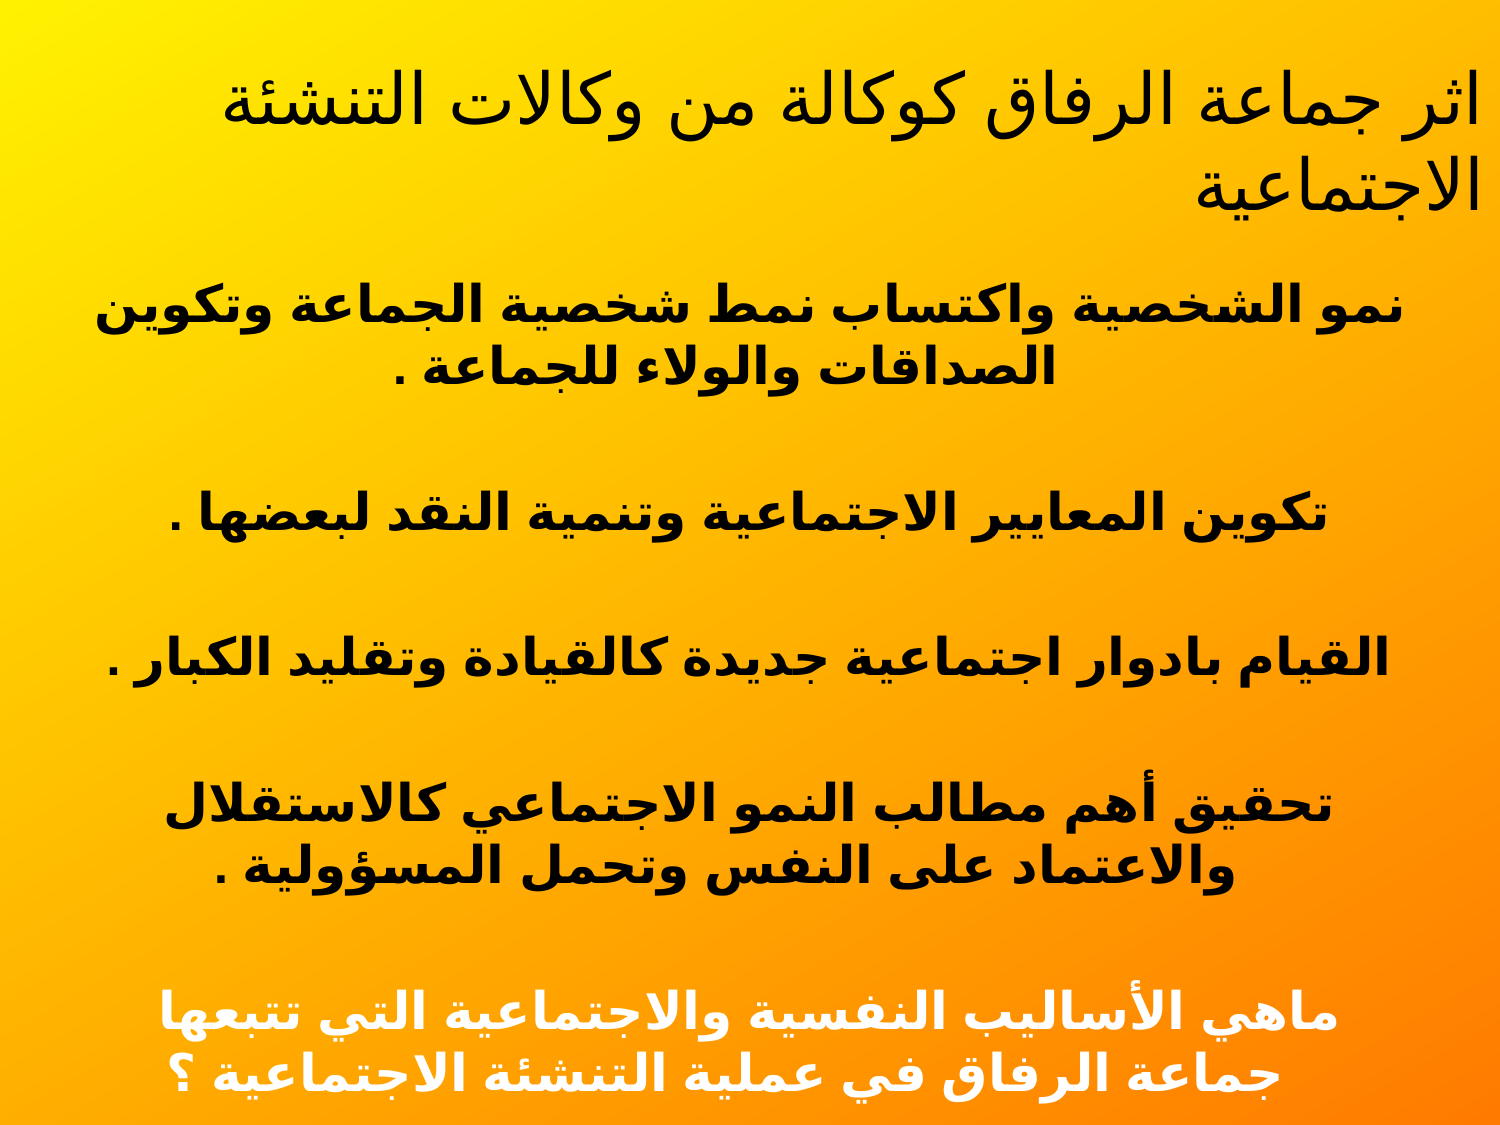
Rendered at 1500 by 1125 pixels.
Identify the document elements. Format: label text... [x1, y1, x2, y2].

title اثر جماعة الرفاق كوكالة من وكالات التنشئة الاجتماعية [0, 44, 1500, 233]
list نمو الشخصية واكتساب نمط شخصية الجماعة وتكوين الصداقات والولاء للجماعة . تكوين المعايير الاجتماعية وتنمية النقد لبعضها . القيام بادوار اجتماعية جديدة كالقيادة وتقليد الكبار . تحقيق أهم مطالب النمو الاجتماعي كالاستقلال والاعتماد على النفس وتحمل المسؤولية . ماهي الأساليب النفسية والاجتماعية التي تتبعها جماعة الرفاق في عملية التنشئة الاجتماعية ؟ [74, 262, 1426, 1125]
